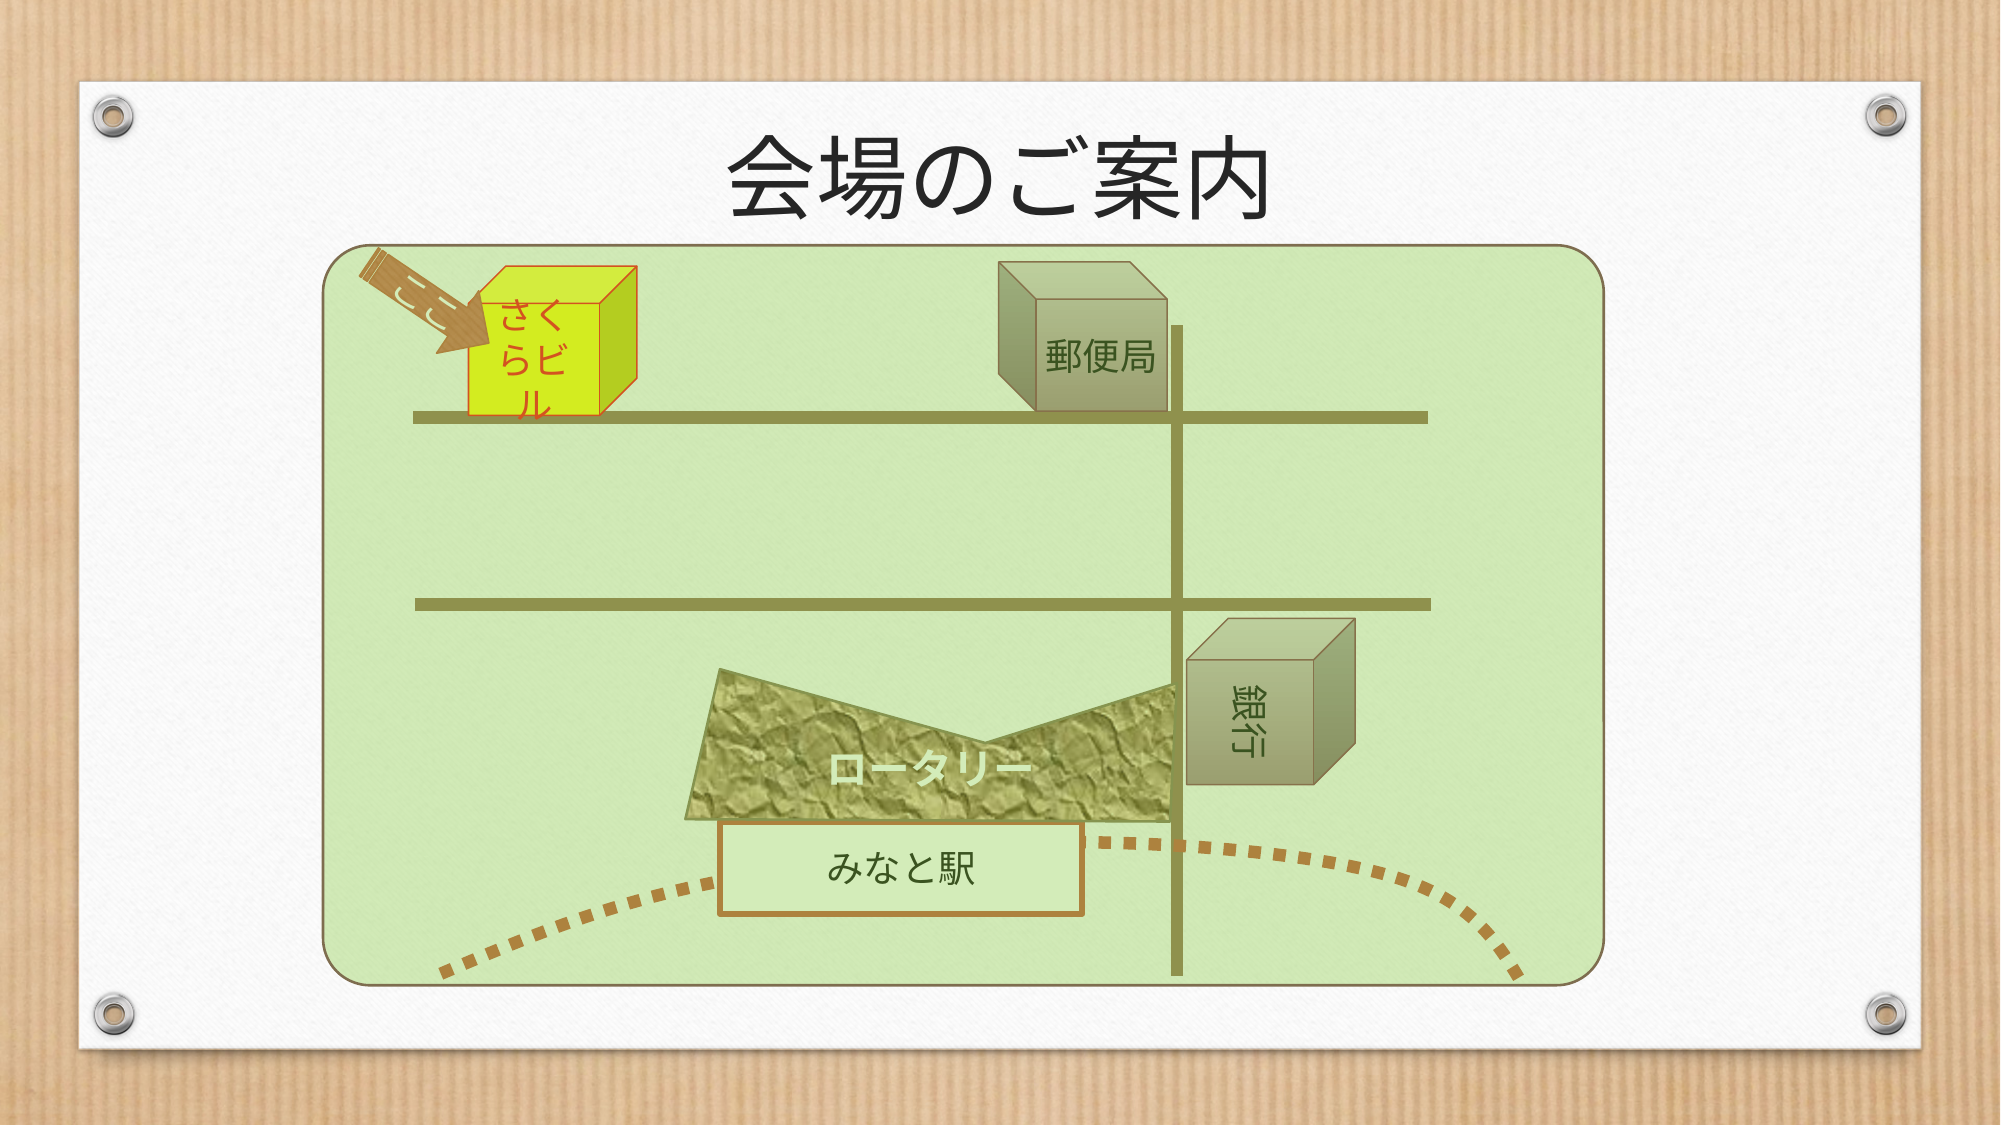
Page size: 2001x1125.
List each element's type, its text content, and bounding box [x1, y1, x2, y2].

text_box [321, 243, 1606, 987]
picture [0, 0, 2001, 1125]
title 会場のご案内 [212, 90, 1788, 262]
